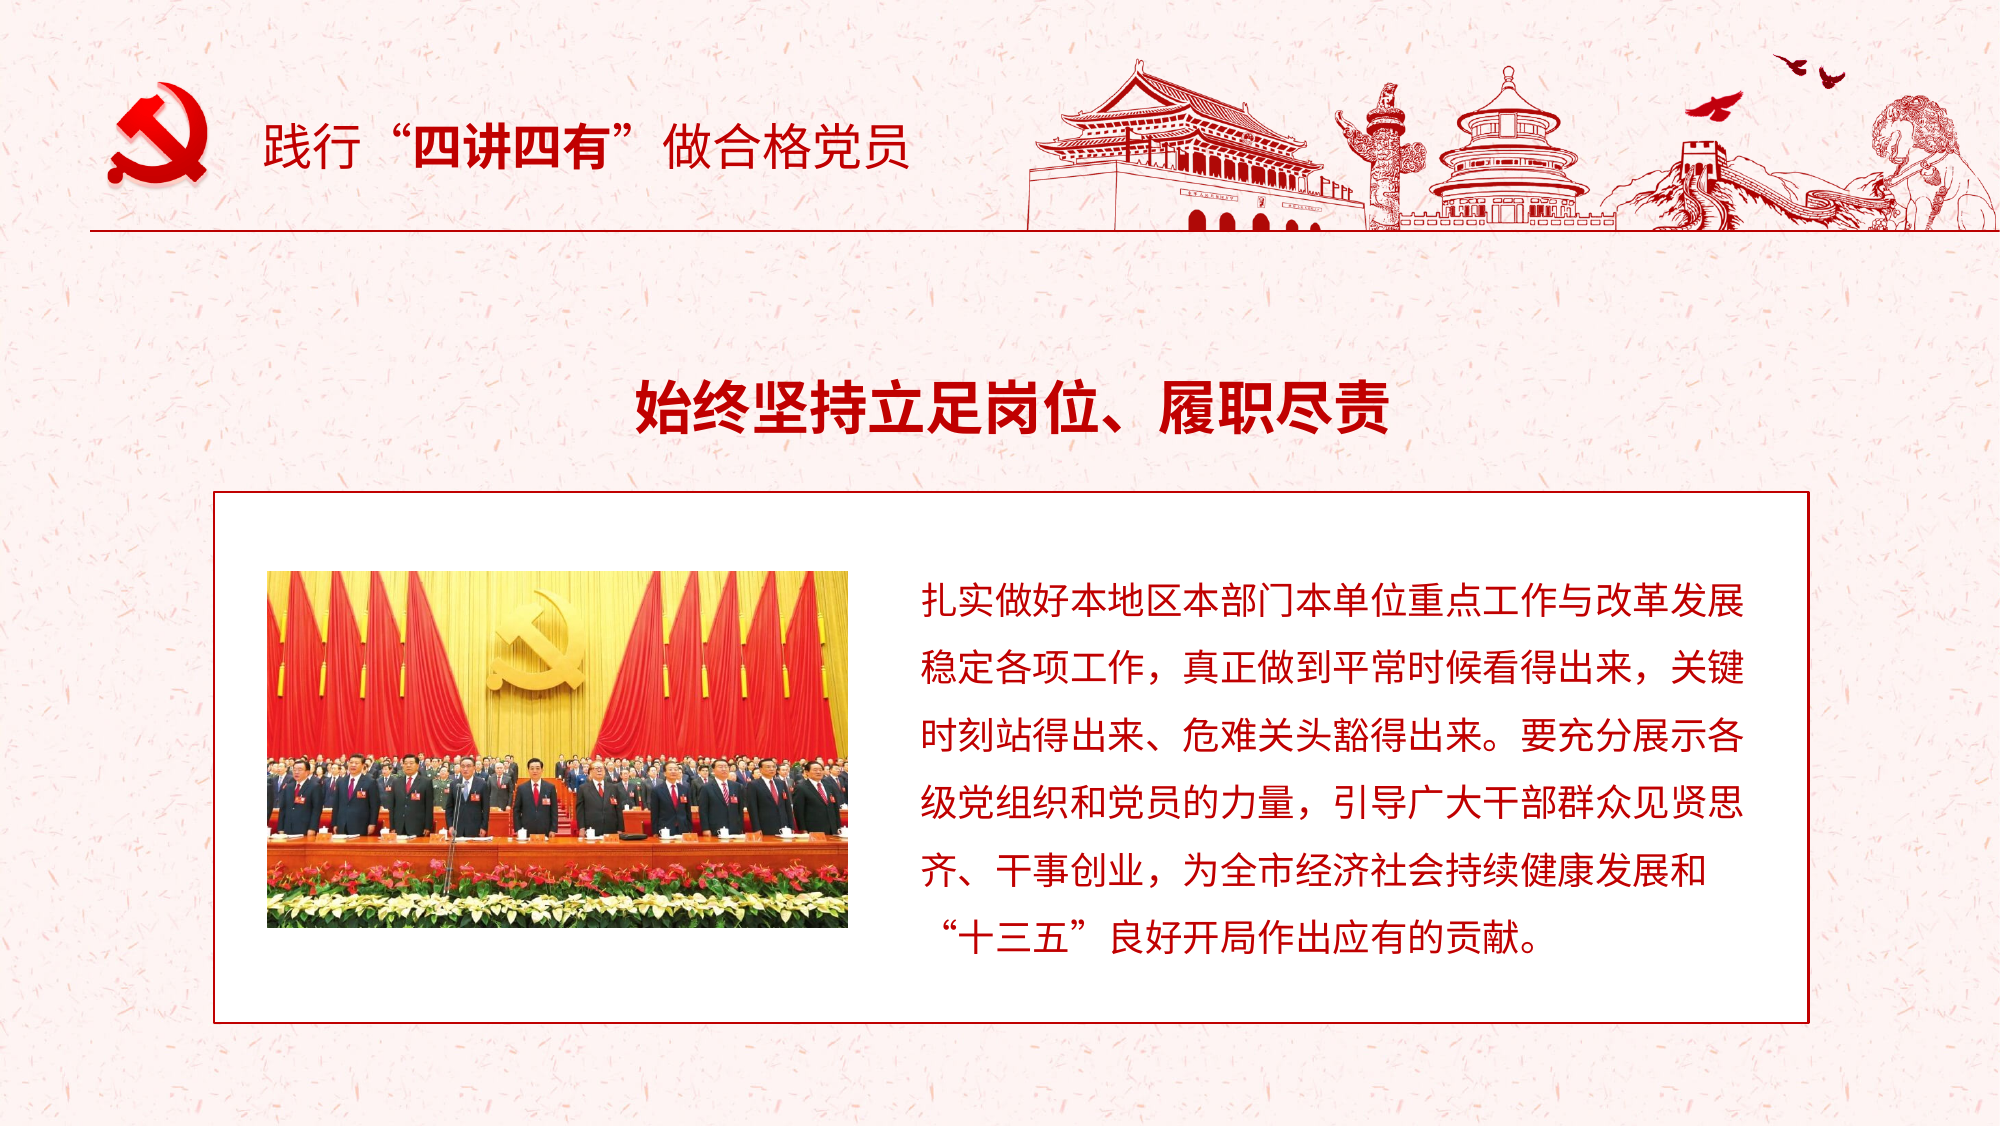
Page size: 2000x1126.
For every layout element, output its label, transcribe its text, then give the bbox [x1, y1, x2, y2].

picture [0, 0, 2000, 1126]
list 践行“四讲四有”做合格党员 [247, 78, 1035, 173]
text_box [213, 491, 1809, 1024]
text_box 始终坚持立足岗位、履职尽责 [530, 377, 1496, 436]
text_box 扎实做好本地区本部门本单位重点工作与改革发展稳定各项工作，真正做到平常时候看得出来，关键时刻站得出来、危难关头豁得出来。要充分展示各级党组织和党员的力量，引导广大干部群众见贤思齐、干事创业，为全市经济社会持续健康发展和“十三五”良好开局作出应有的贡献。 [905, 745, 1761, 904]
